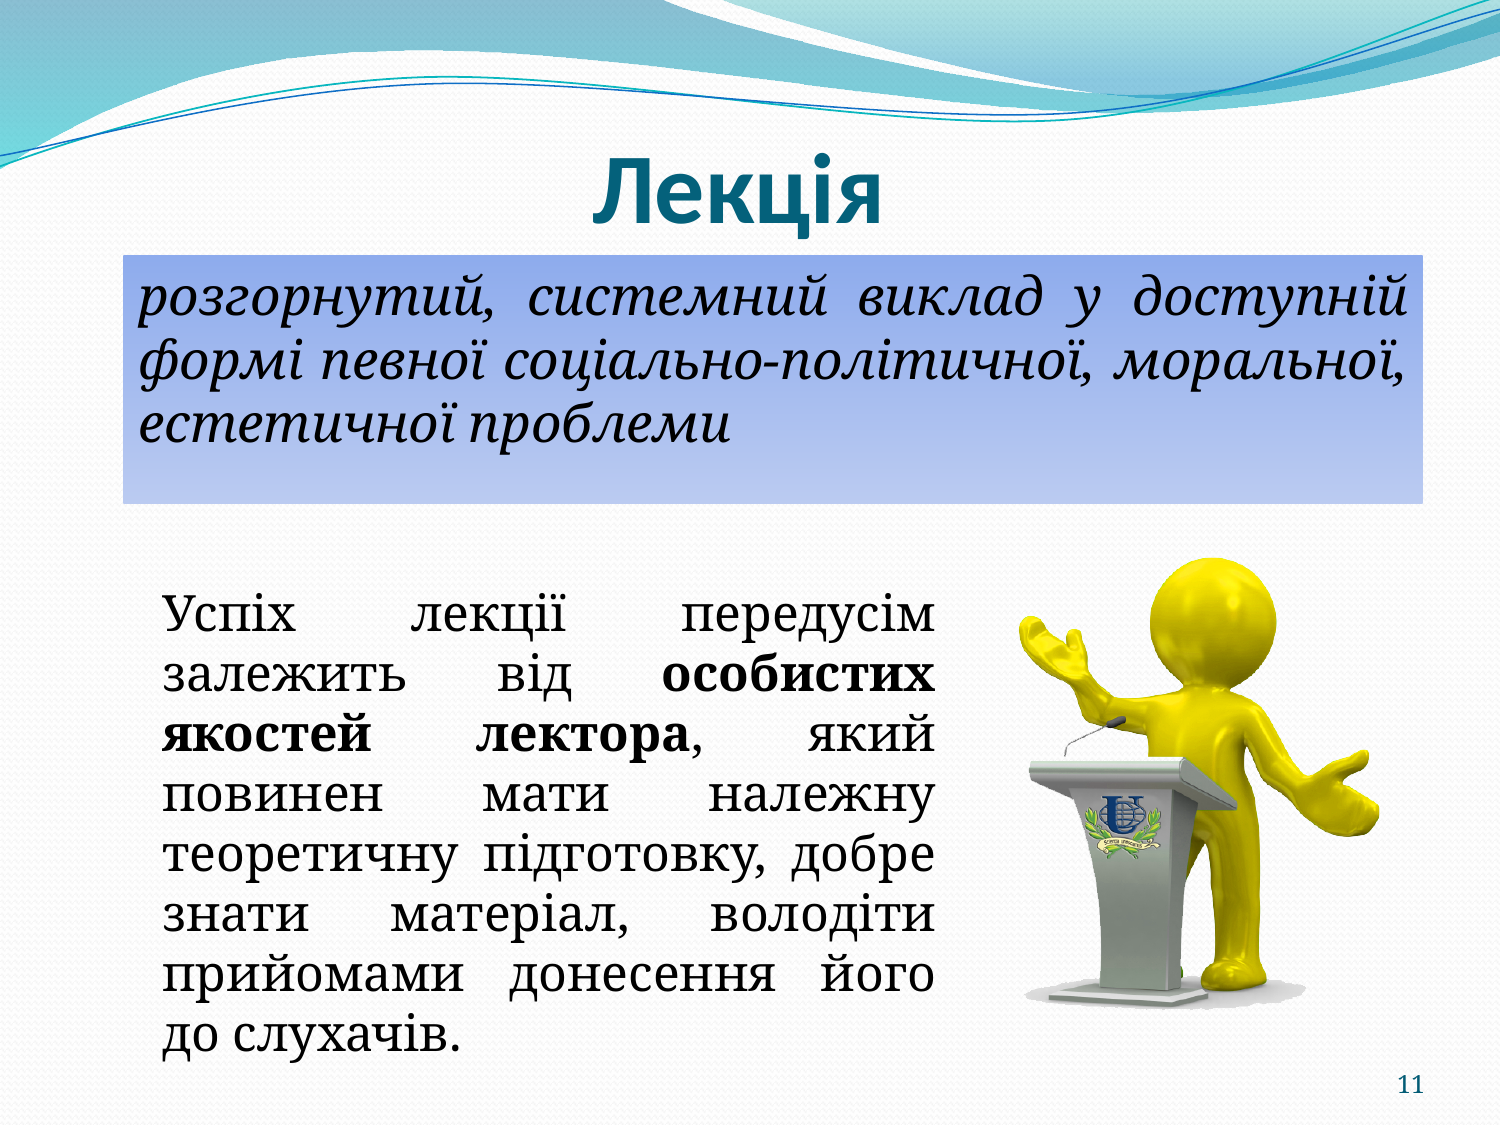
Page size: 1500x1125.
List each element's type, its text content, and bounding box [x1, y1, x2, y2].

picture [1009, 550, 1390, 1014]
text_box Успіх лекції передусім залежить від особистих якостей лектора, який повинен мати належну теоретичну підготовку, добре знати матеріал, володіти прийомами донесення його до слухачів. [147, 573, 951, 1069]
list розгорнутий, системний виклад у доступній формі певної соціально-політичної, моральної, естетичної проблеми [123, 255, 1423, 504]
slide_number 11 [1299, 1042, 1425, 1103]
title Лекція [75, 115, 1425, 244]
